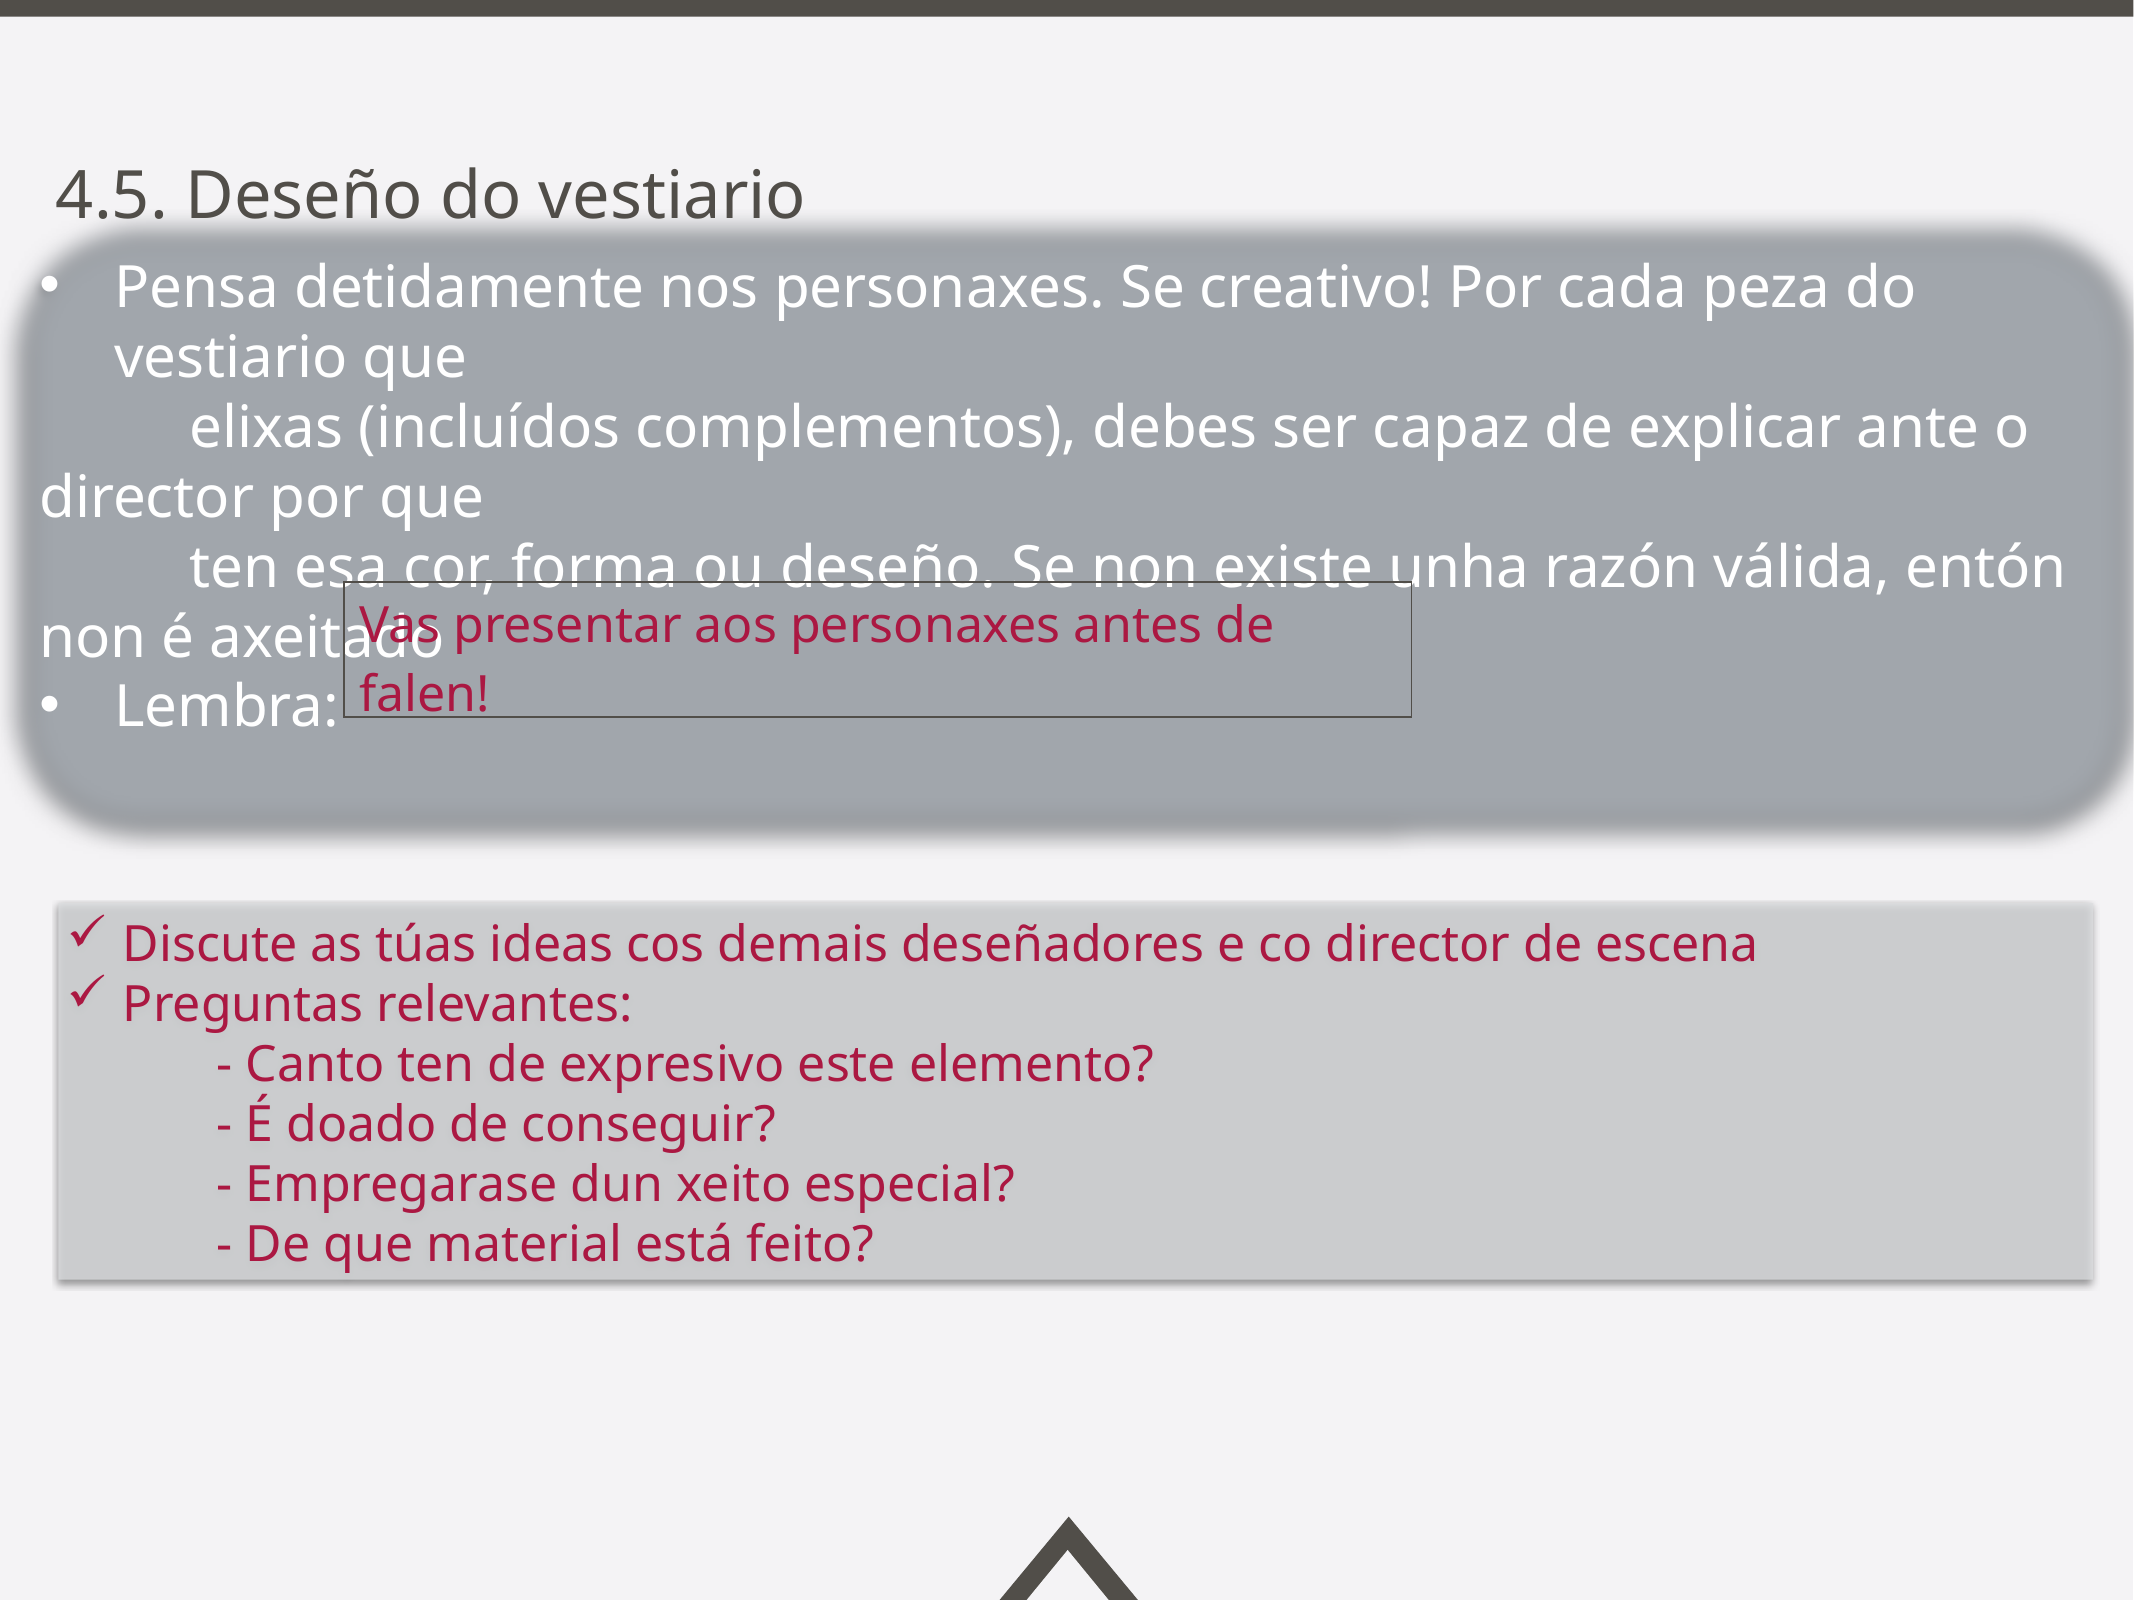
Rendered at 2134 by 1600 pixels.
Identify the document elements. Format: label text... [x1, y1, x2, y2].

text_box 4.5. Deseño do vestiario [47, 143, 816, 240]
text_box Pensa detidamente nos personaxes. Se creativo! Por cada peza do vestiario que elixas (incluídos complementos), debes ser capaz de explicar ante o director por que ten esa cor, forma ou deseño. Se non existe unha razón válida, entón non é axeitado Lembra: [46, 256, 2107, 805]
text_box Discute as túas ideas cos demais deseñadores e co director de escena Preguntas relevantes: - Canto ten de expresivo este elemento? - É doado de conseguir? - Empregarase dun xeito especial? - De que material está feito? [58, 903, 2094, 1280]
table_header Vas presentar aos personaxes antes de falen! [345, 583, 1411, 716]
